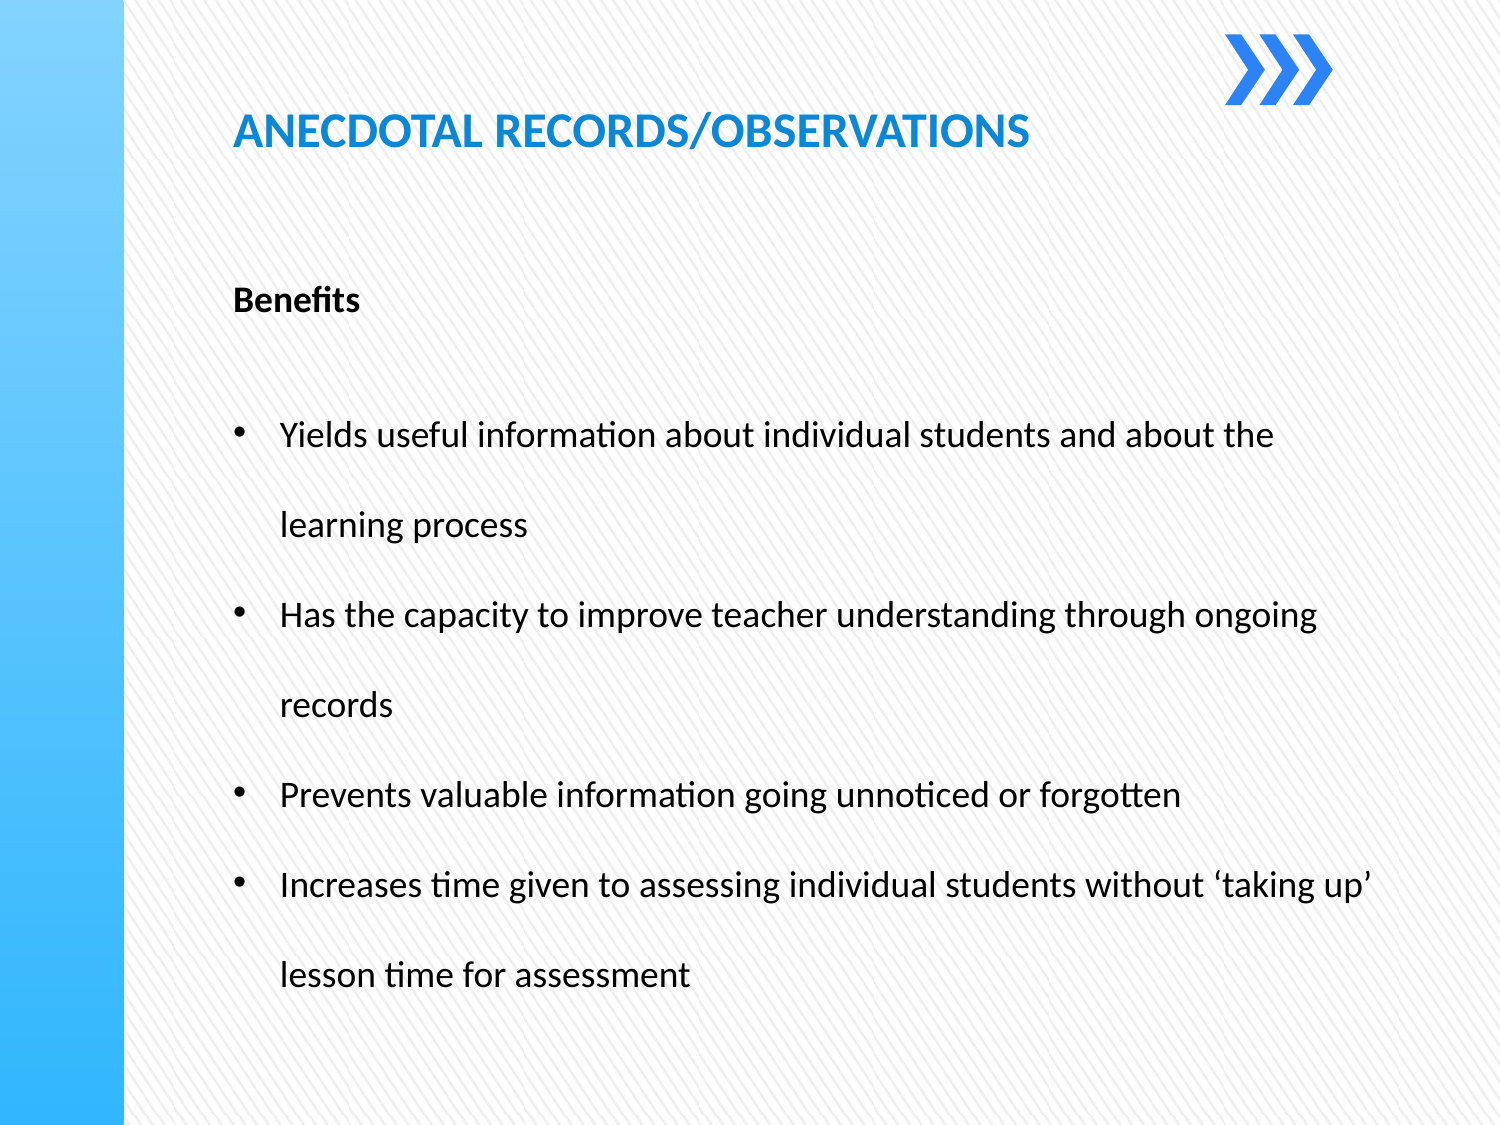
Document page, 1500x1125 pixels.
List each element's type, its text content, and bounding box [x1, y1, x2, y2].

text_box Benefits Yields useful information about individual students and about the learning process Has the capacity to improve teacher understanding through ongoing records Prevents valuable information going unnoticed or forgotten Increases time given to assessing individual students without ‘taking up’ lesson time for assessment [218, 267, 1412, 1002]
text_box ANECDOTAL RECORDS/OBSERVATIONS [218, 89, 1164, 165]
